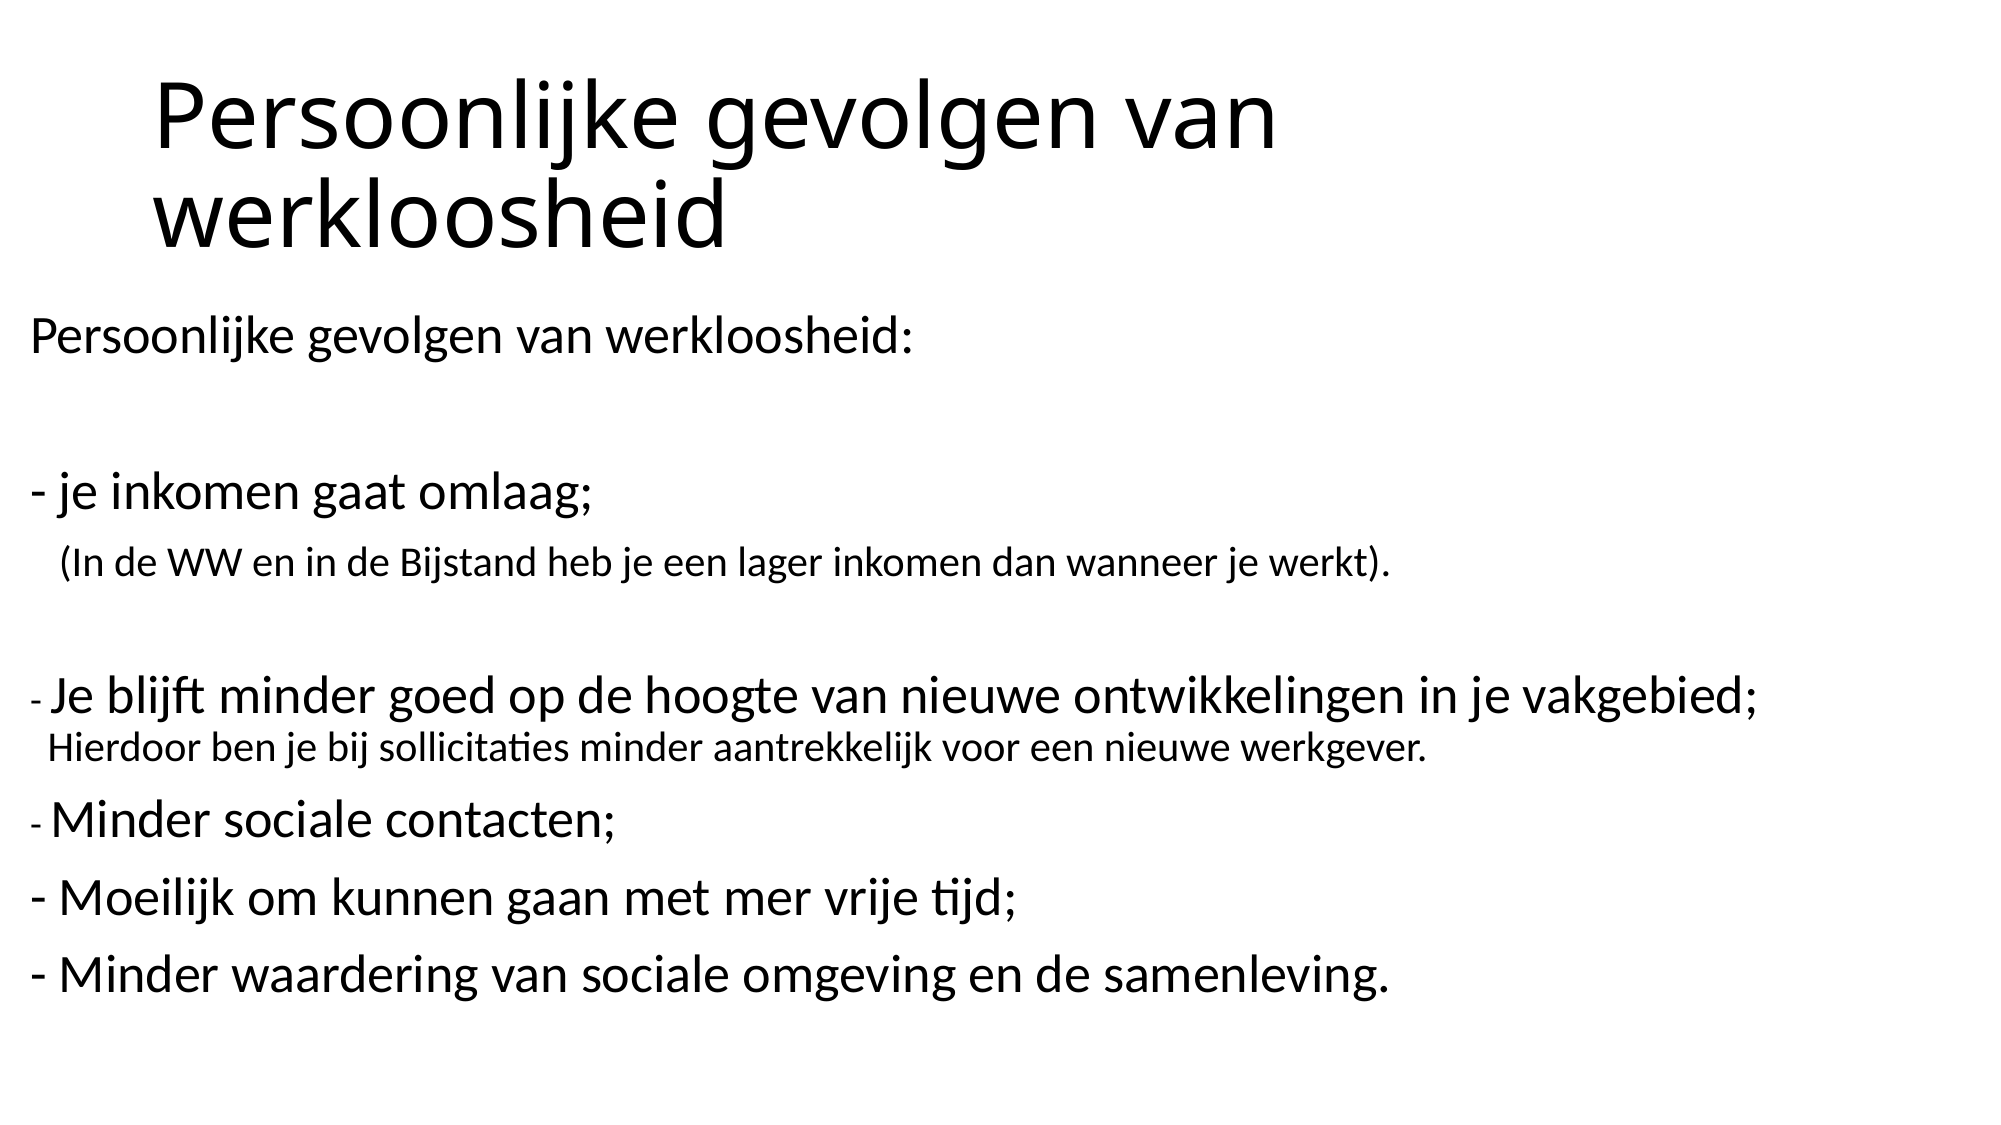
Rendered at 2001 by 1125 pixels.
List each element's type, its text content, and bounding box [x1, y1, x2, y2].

title Persoonlijke gevolgen van werkloosheid [137, 59, 1863, 278]
list Persoonlijke gevolgen van werkloosheid: - je inkomen gaat omlaag; (In de WW en in de Bijstand heb je een lager inkomen dan wanneer je werkt). - Je blijft minder goed op de hoogte van nieuwe ontwikkelingen in je vakgebied; Hierdoor ben je bij sollicitaties minder aantrekkelijk voor een nieuwe werkgever. - Minder sociale contacten; - Moeilijk om kunnen gaan met mer vrije tijd; - Minder waardering van sociale omgeving en de samenleving. [15, 299, 2000, 1014]
